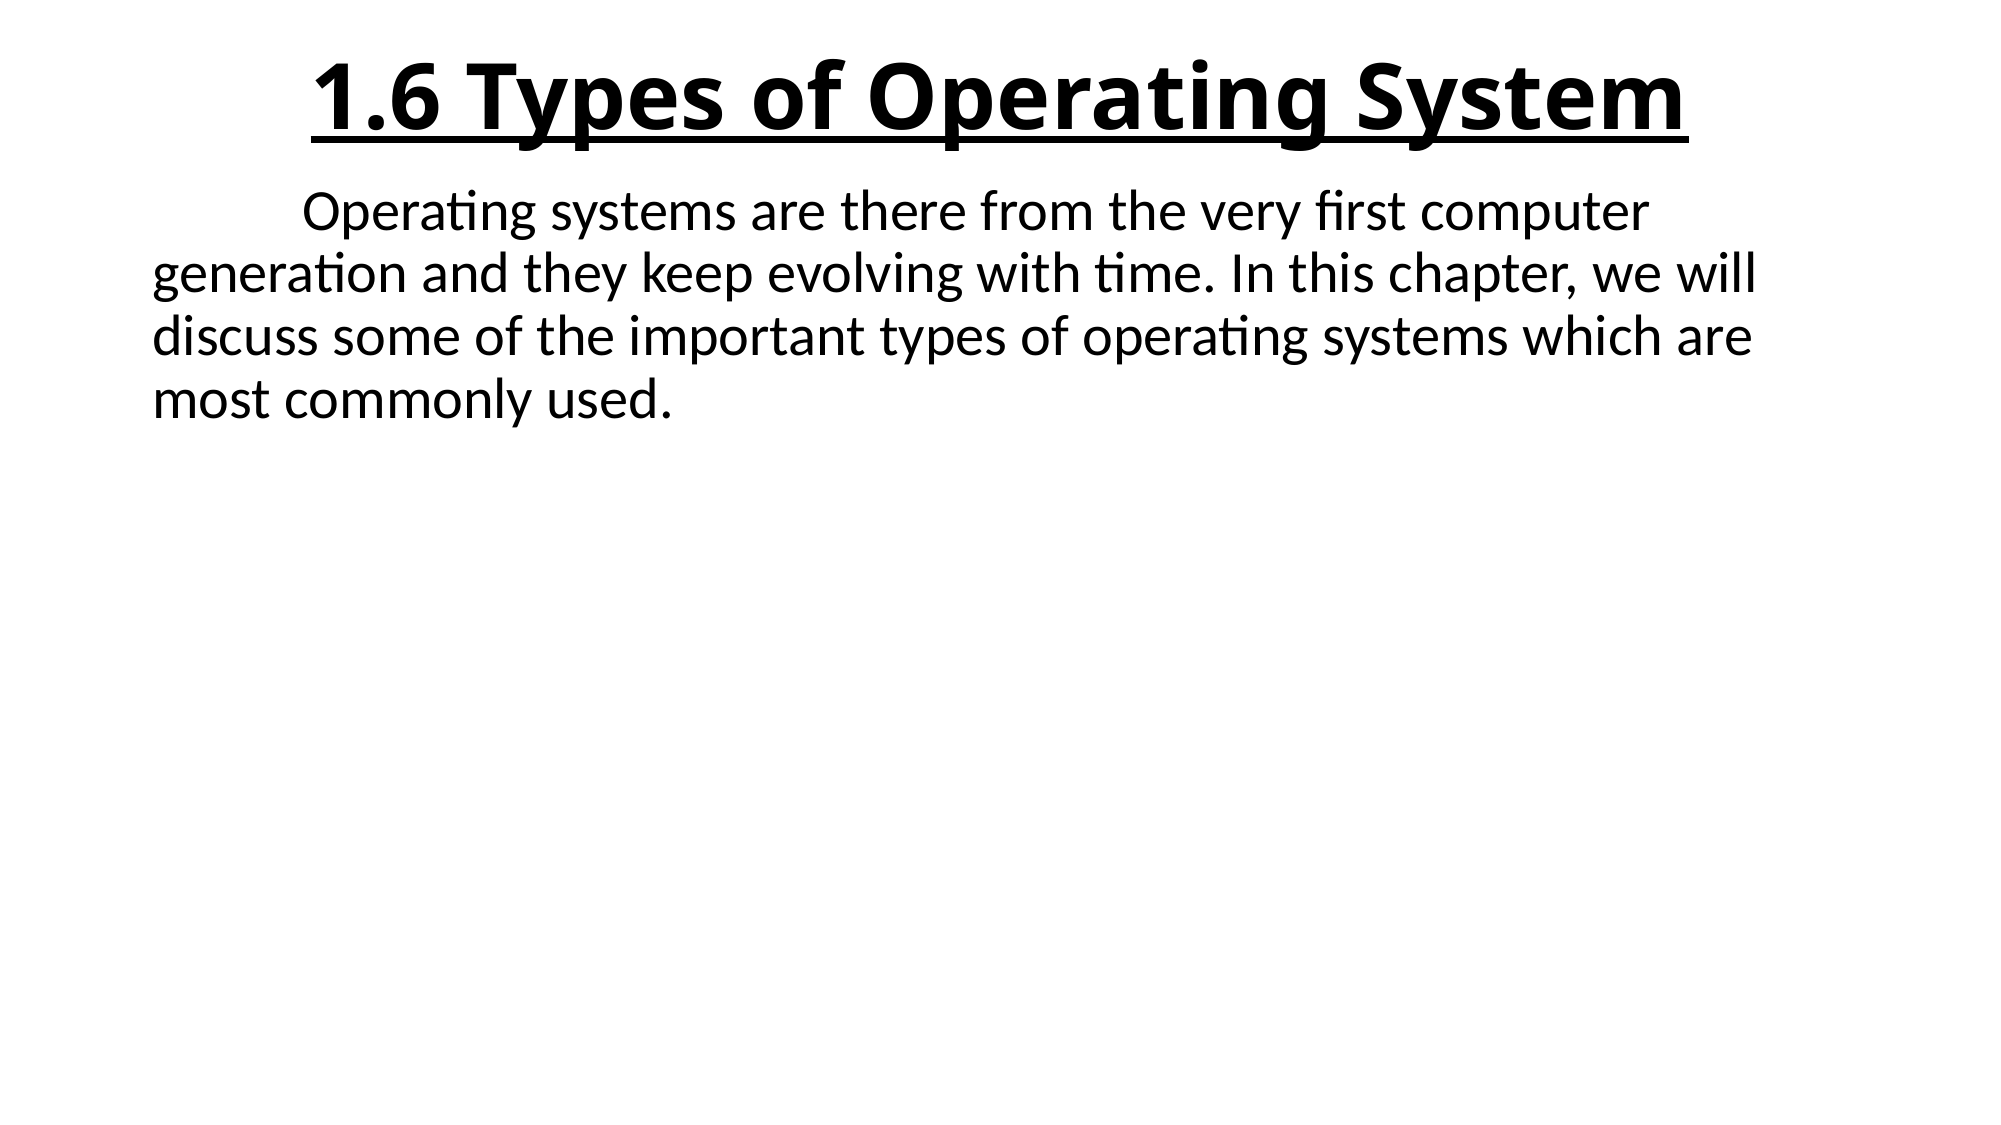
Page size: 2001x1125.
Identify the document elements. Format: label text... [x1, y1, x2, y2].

title 1.6 Types of Operating System [137, 26, 1863, 172]
list Operating systems are there from the very first computer generation and they keep evolving with time. In this chapter, we will discuss some of the important types of operating systems which are most commonly used. [137, 172, 1863, 1014]
